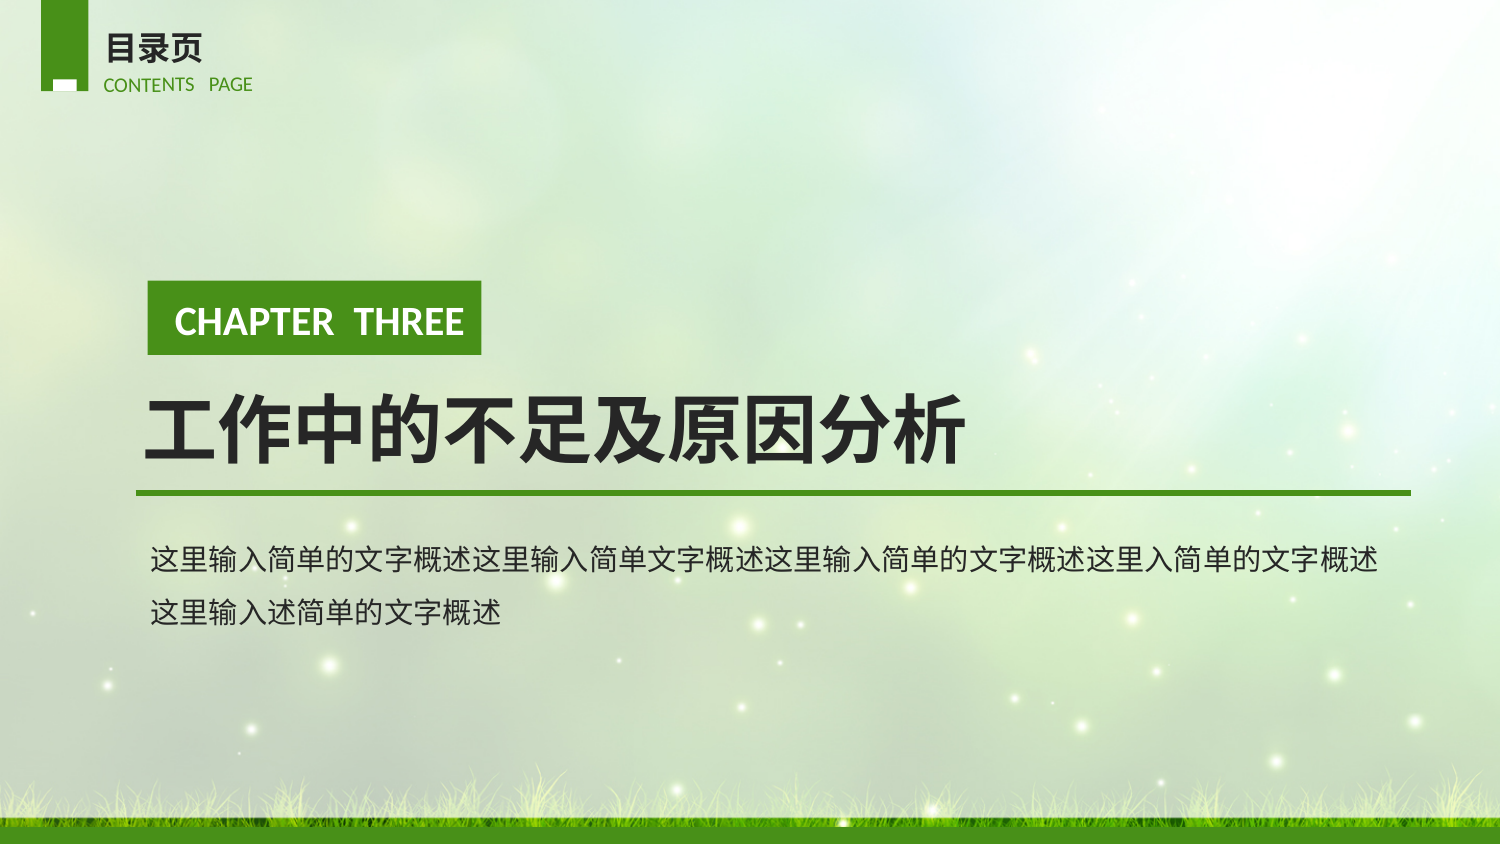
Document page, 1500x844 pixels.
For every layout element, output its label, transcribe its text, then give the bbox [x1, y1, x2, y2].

picture [0, 0, 1500, 827]
text_box CONTENTS PAGE [86, 49, 292, 117]
text_box 这里输入简单的文字概述这里输入简单文字概述这里输入简单的文字概述这里入简单的文字概述这里输入述简单的文字概述 [135, 516, 1412, 637]
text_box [40, 0, 89, 92]
text_box CHAPTER THREE [160, 285, 480, 351]
text_box 工作中的不足及原因分析 [128, 375, 983, 480]
text_box 目录页 [94, 20, 219, 51]
text_box [145, 279, 483, 357]
